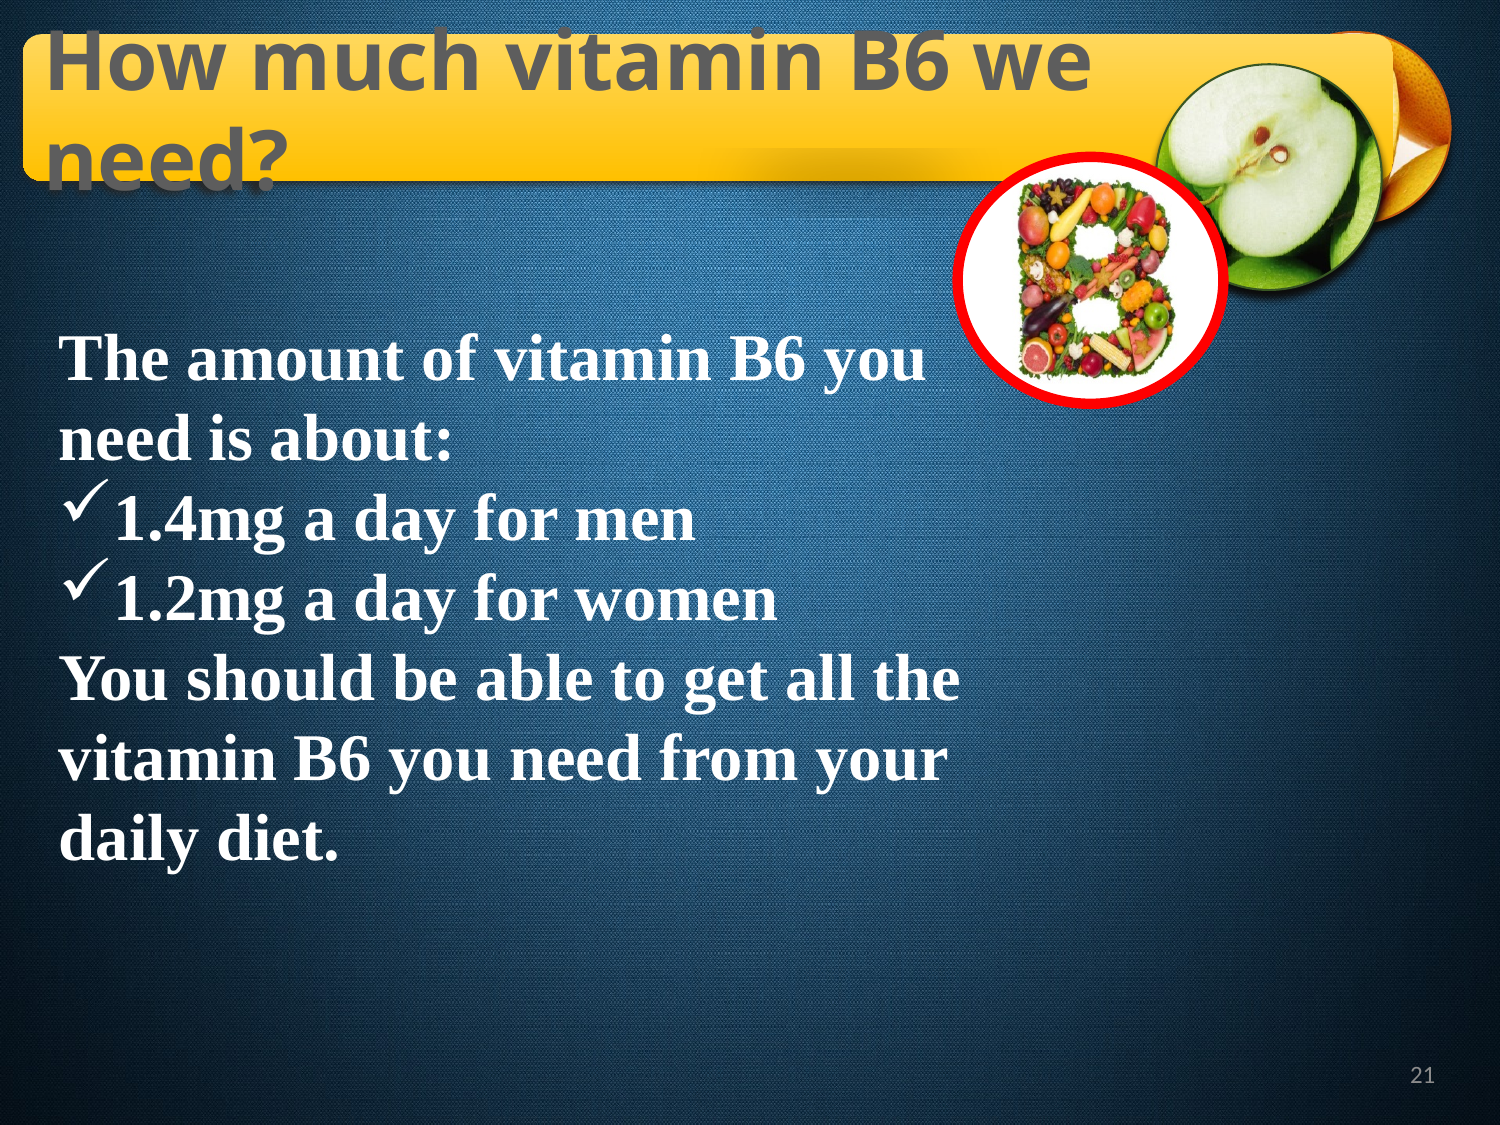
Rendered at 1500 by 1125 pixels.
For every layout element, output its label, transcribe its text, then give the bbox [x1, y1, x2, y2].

text_box [1386, 36, 1452, 220]
picture [0, 0, 1500, 1125]
text_box [1156, 63, 1383, 291]
text_box The amount of vitamin B6 you need is about: 1.4mg a day for men 1.2mg a day for women You should be able to get all the vitamin B6 you need from your daily diet. [43, 306, 994, 882]
slide_number 21 [1377, 1043, 1451, 1104]
text_box How much vitamin B6 we need? [21, 33, 1394, 182]
